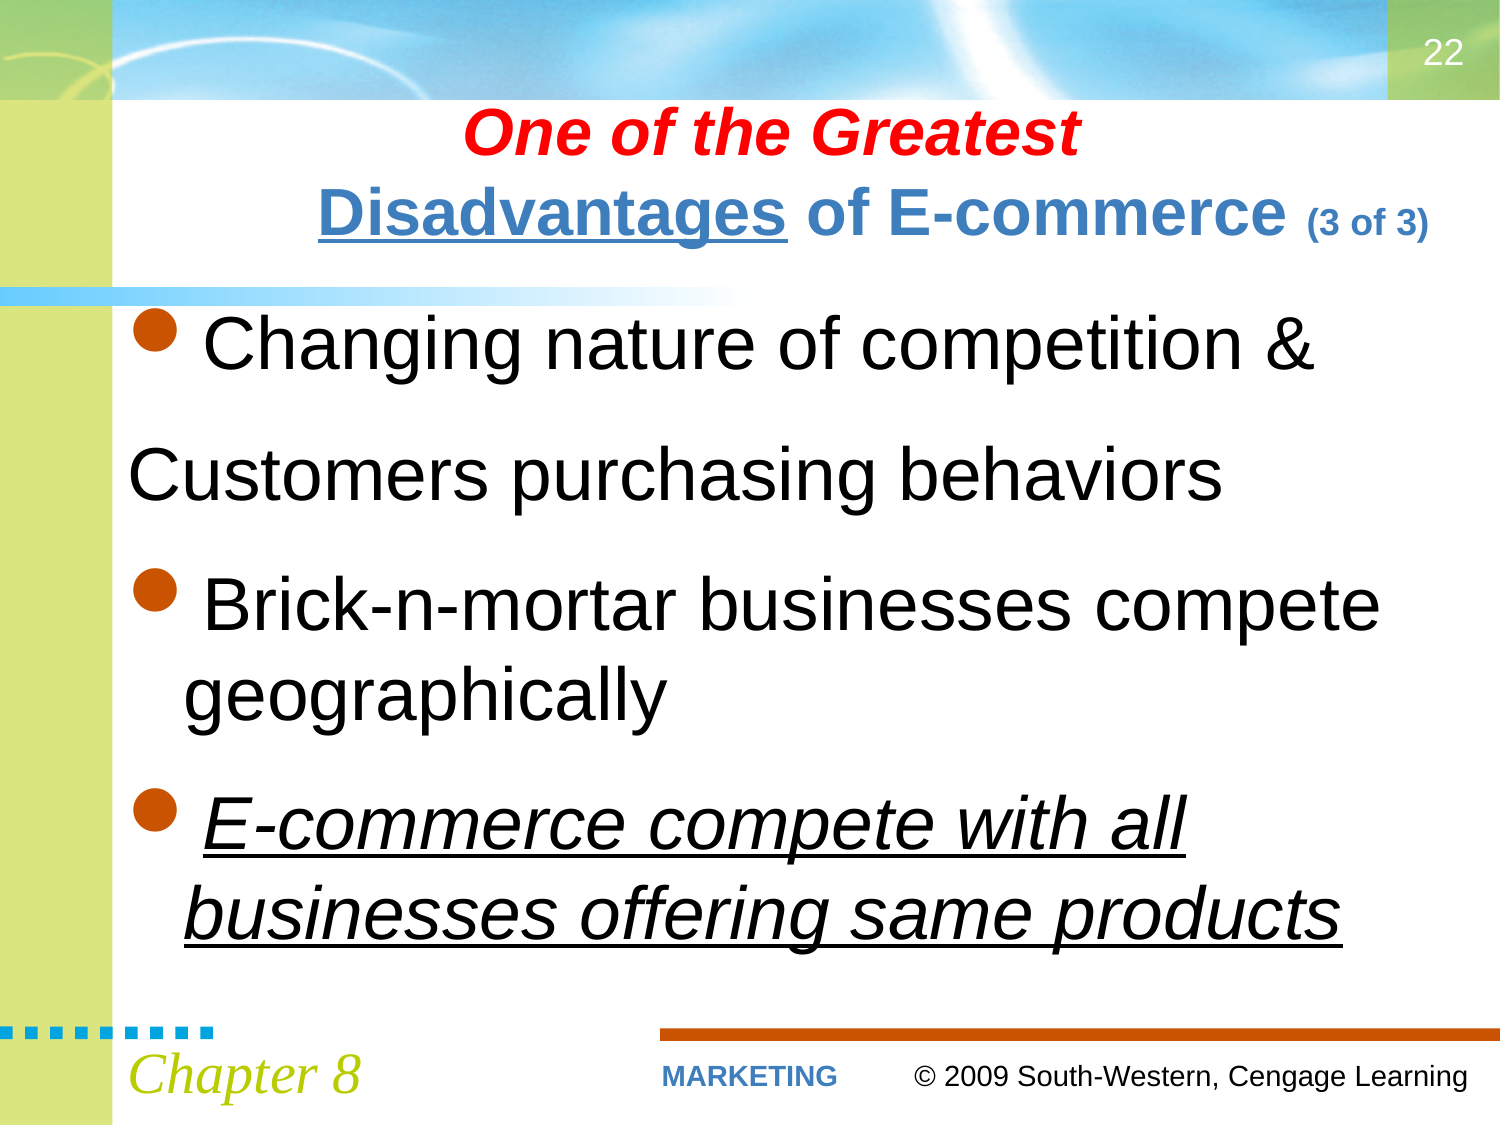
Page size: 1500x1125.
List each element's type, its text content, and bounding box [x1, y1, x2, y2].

footer Chapter 8 [112, 1026, 638, 1113]
list Changing nature of competition & Customers purchasing behaviors Brick-n-mortar businesses compete geographically E-commerce compete with all businesses offering same products [112, 287, 1476, 1026]
title One of the Greatest Disadvantages of E-commerce (3 of 3) [112, 49, 1451, 287]
slide_number 22 [1387, 0, 1500, 101]
